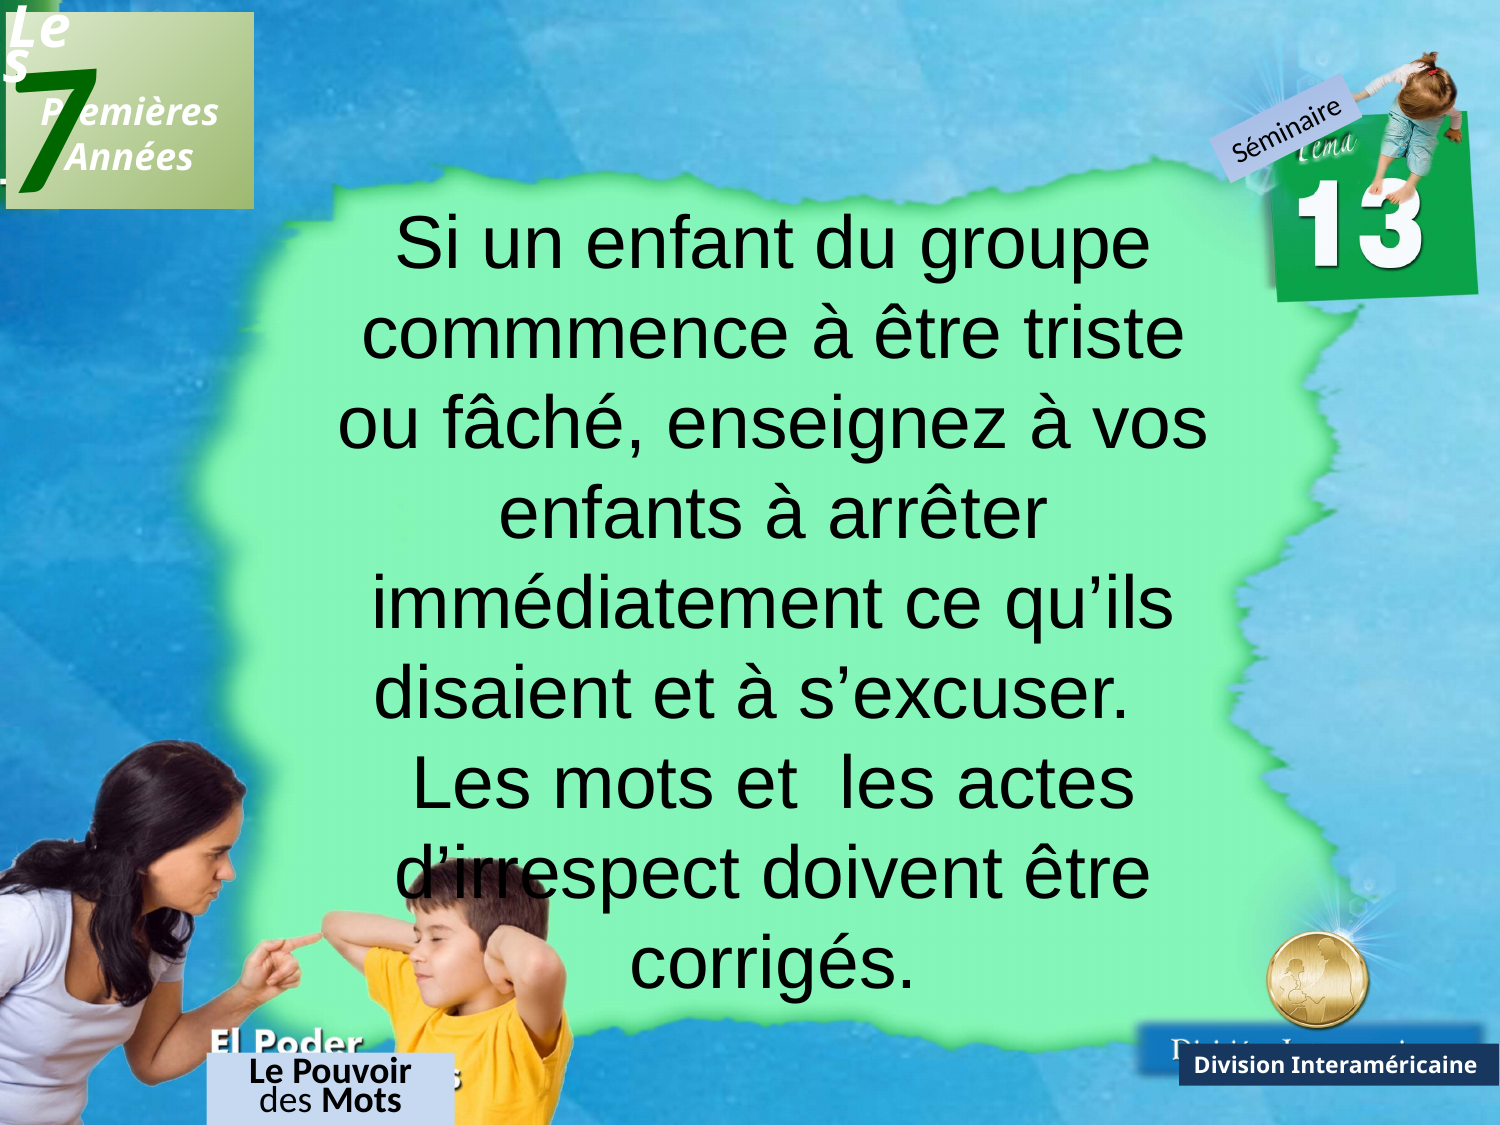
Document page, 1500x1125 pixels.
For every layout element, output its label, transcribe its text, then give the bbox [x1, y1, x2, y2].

text_box Séminaire [1208, 72, 1363, 184]
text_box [0, 0, 255, 239]
text_box Division Interaméricaine [1179, 1043, 1499, 1086]
picture [0, 0, 1500, 1125]
text_box Le Pouvoir des Mots [206, 1052, 455, 1125]
text_box Si un enfant du groupe commmence à être triste ou fâché, enseignez à vos enfants à arrêter immédiatement ce qu’ils disaient et à s’excuser. Les mots et les actes d’irrespect doivent être corrigés. [301, 186, 1247, 1012]
